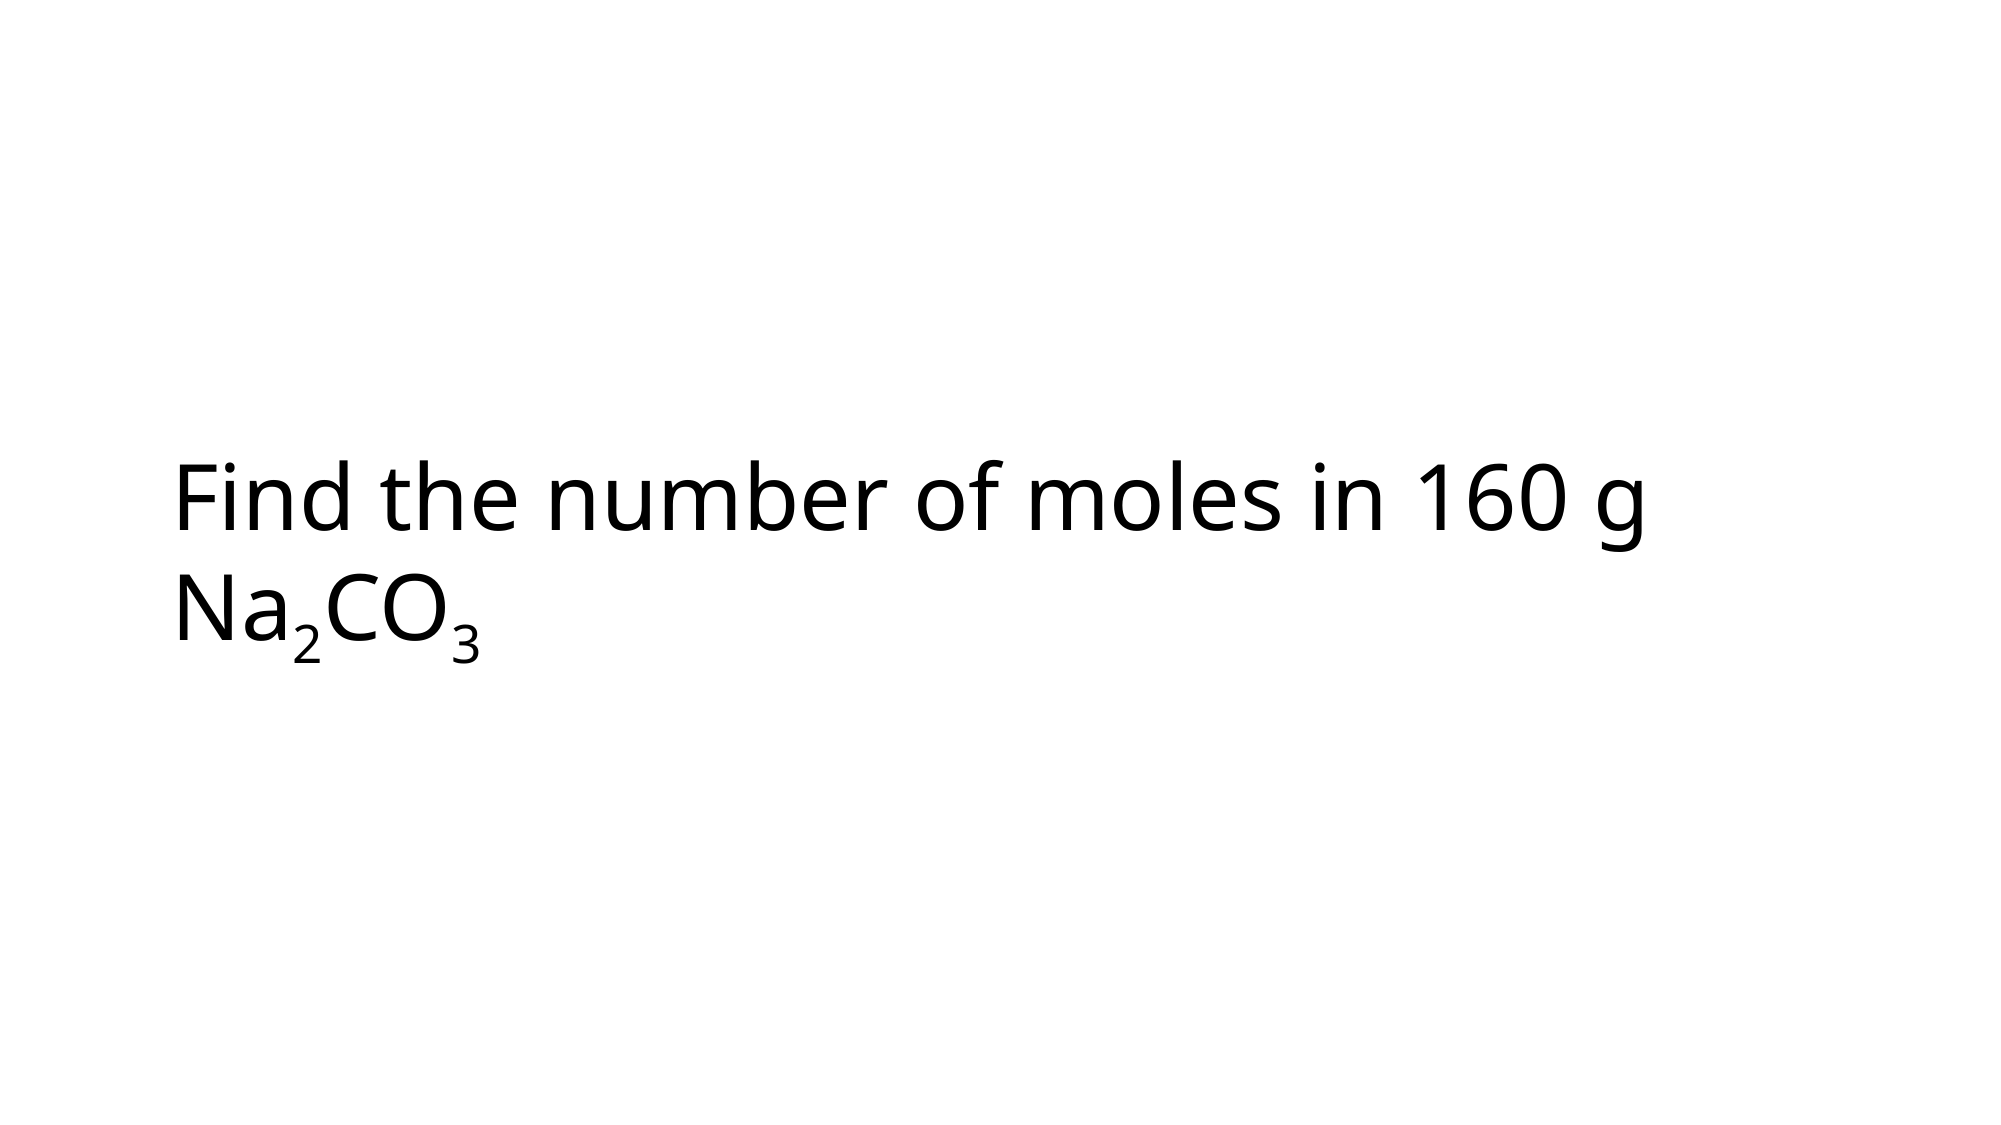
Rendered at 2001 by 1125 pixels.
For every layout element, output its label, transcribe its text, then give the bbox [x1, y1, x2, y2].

title Find the number of moles in 160 g Na2CO3 [156, 448, 1882, 667]
